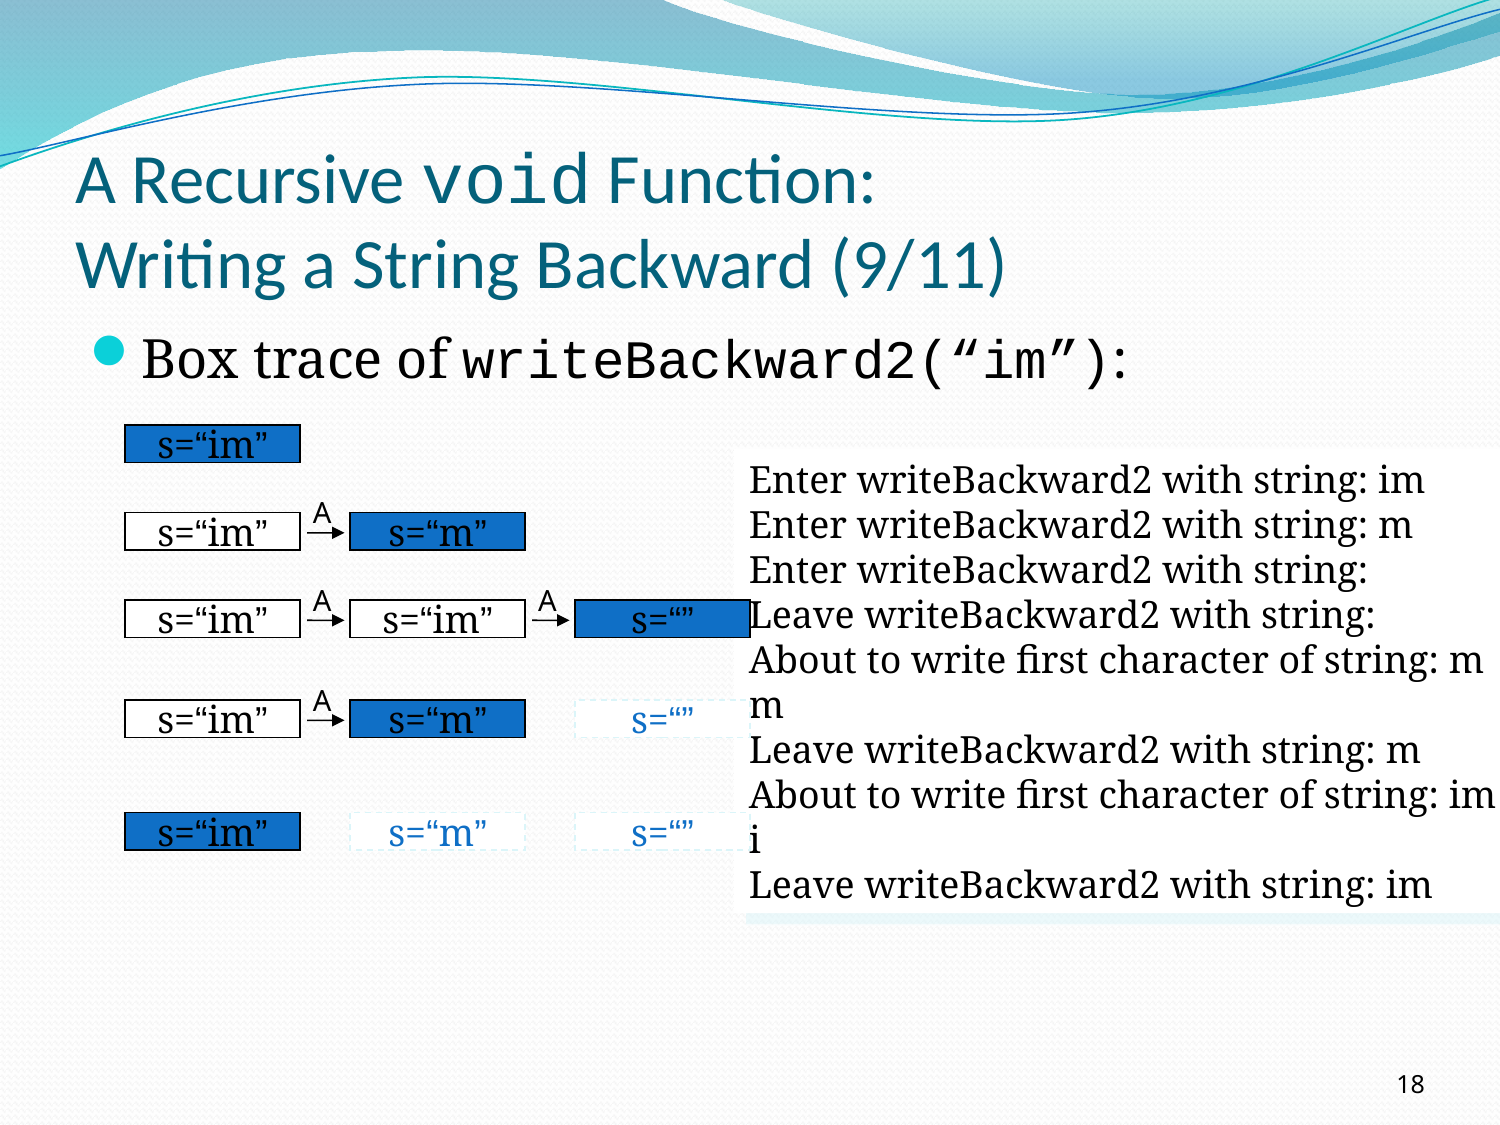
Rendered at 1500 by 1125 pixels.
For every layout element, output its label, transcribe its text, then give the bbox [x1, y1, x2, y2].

text_box s=“” [575, 812, 750, 850]
text_box A [298, 487, 347, 538]
text_box s=“im” [125, 425, 300, 463]
text_box s=“im” [125, 600, 300, 638]
text_box s=“im” [125, 512, 300, 550]
text_box s=“im” [350, 600, 525, 638]
text_box s=“” [575, 699, 750, 738]
slide_number 18 [1299, 1042, 1425, 1103]
text_box s=“” [575, 600, 750, 638]
title A Recursive void Function: Writing a String Backward (9/11) [75, 115, 1425, 303]
text_box A [298, 674, 347, 725]
text_box s=“im” [125, 699, 300, 738]
text_box s=“m” [350, 812, 525, 850]
text_box A [523, 574, 572, 625]
text_box s=“m” [350, 699, 525, 738]
list Box trace of writeBackward2(“im”): [75, 317, 1425, 1038]
text_box Enter writeBackward2 with string: im Enter writeBackward2 with string: m Enter writeBackward2 with string: Leave writeBackward2 with string: About to write first character of string: m m Leave writeBackward2 with string: m About to write first character of string: im i Leave writeBackward2 with string: im [734, 448, 1500, 914]
text_box s=“im” [125, 812, 300, 850]
text_box A [298, 574, 347, 625]
text_box s=“m” [350, 512, 525, 550]
